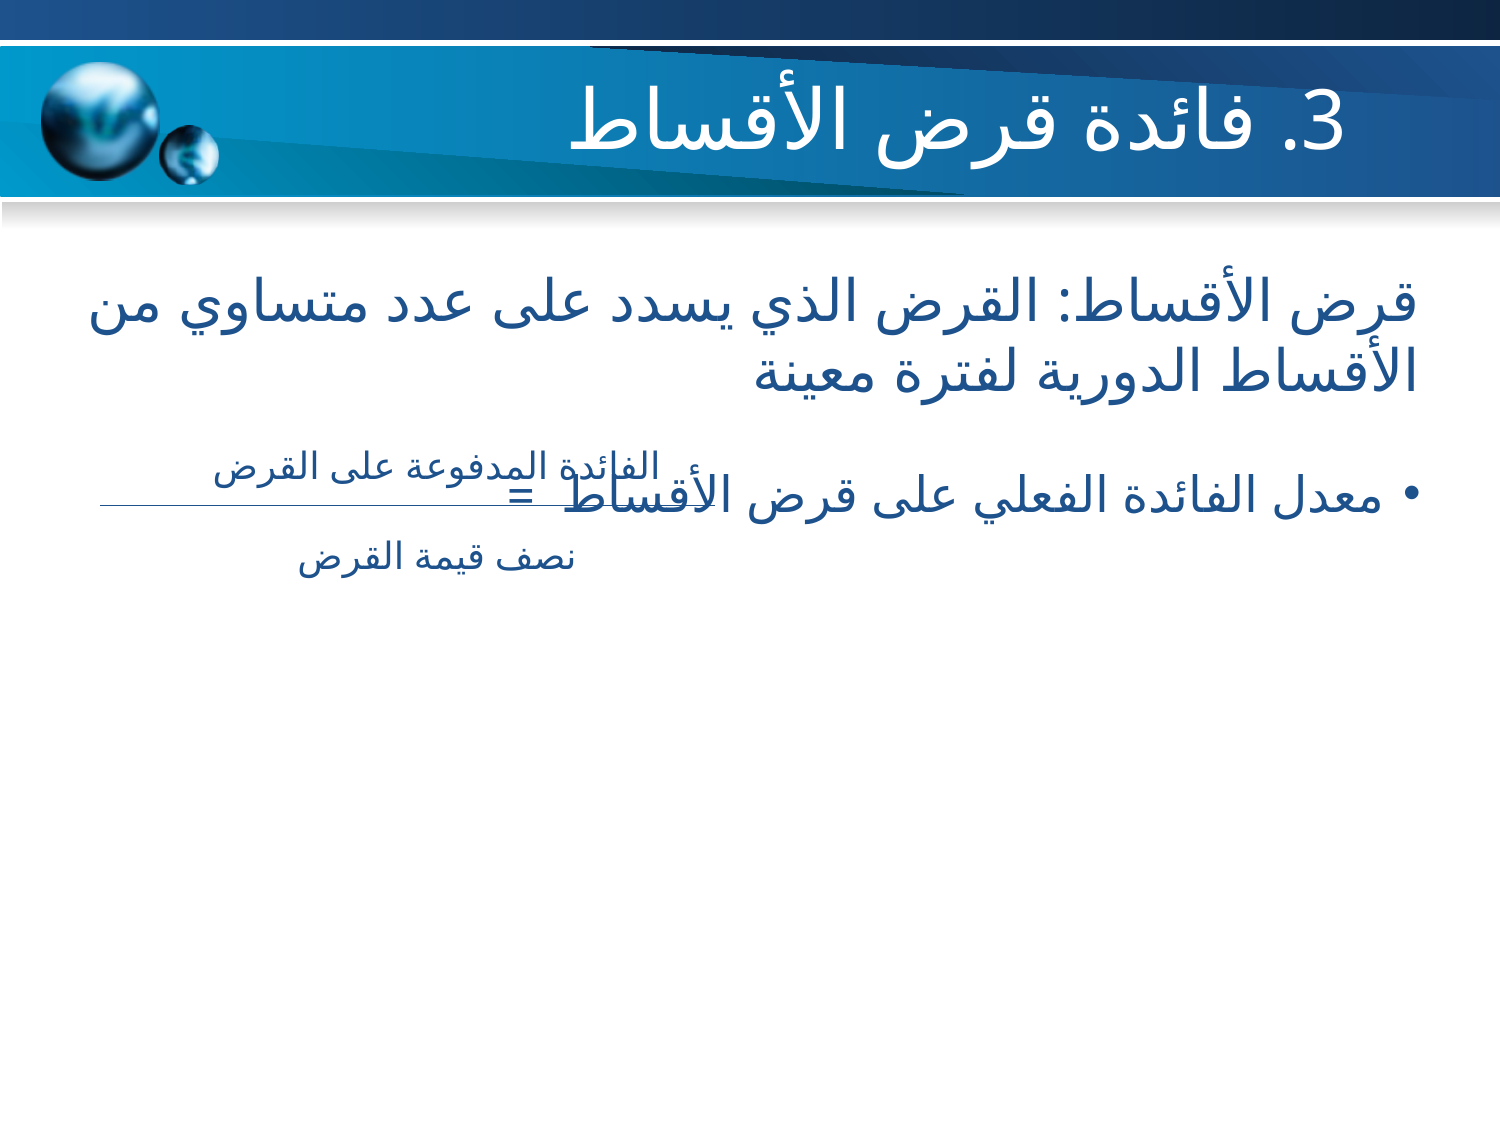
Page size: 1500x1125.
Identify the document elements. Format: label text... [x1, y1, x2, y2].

title 3. فائدة قرض الأقساط [274, 44, 1363, 188]
text_box قرض الأقساط: القرض الذي يسدد على عدد متساوي من الأقساط الدورية لفترة معينة معدل الفائدة الفعلي على قرض الأقساط = [64, 255, 1436, 1010]
picture [160, 126, 218, 184]
text_box الفائدة المدفوعة على القرض نصف قيمة القرض [171, 513, 703, 585]
picture [42, 63, 159, 180]
text_box الفائدة المدفوعة على القرض نصف قيمة القرض [171, 434, 703, 504]
